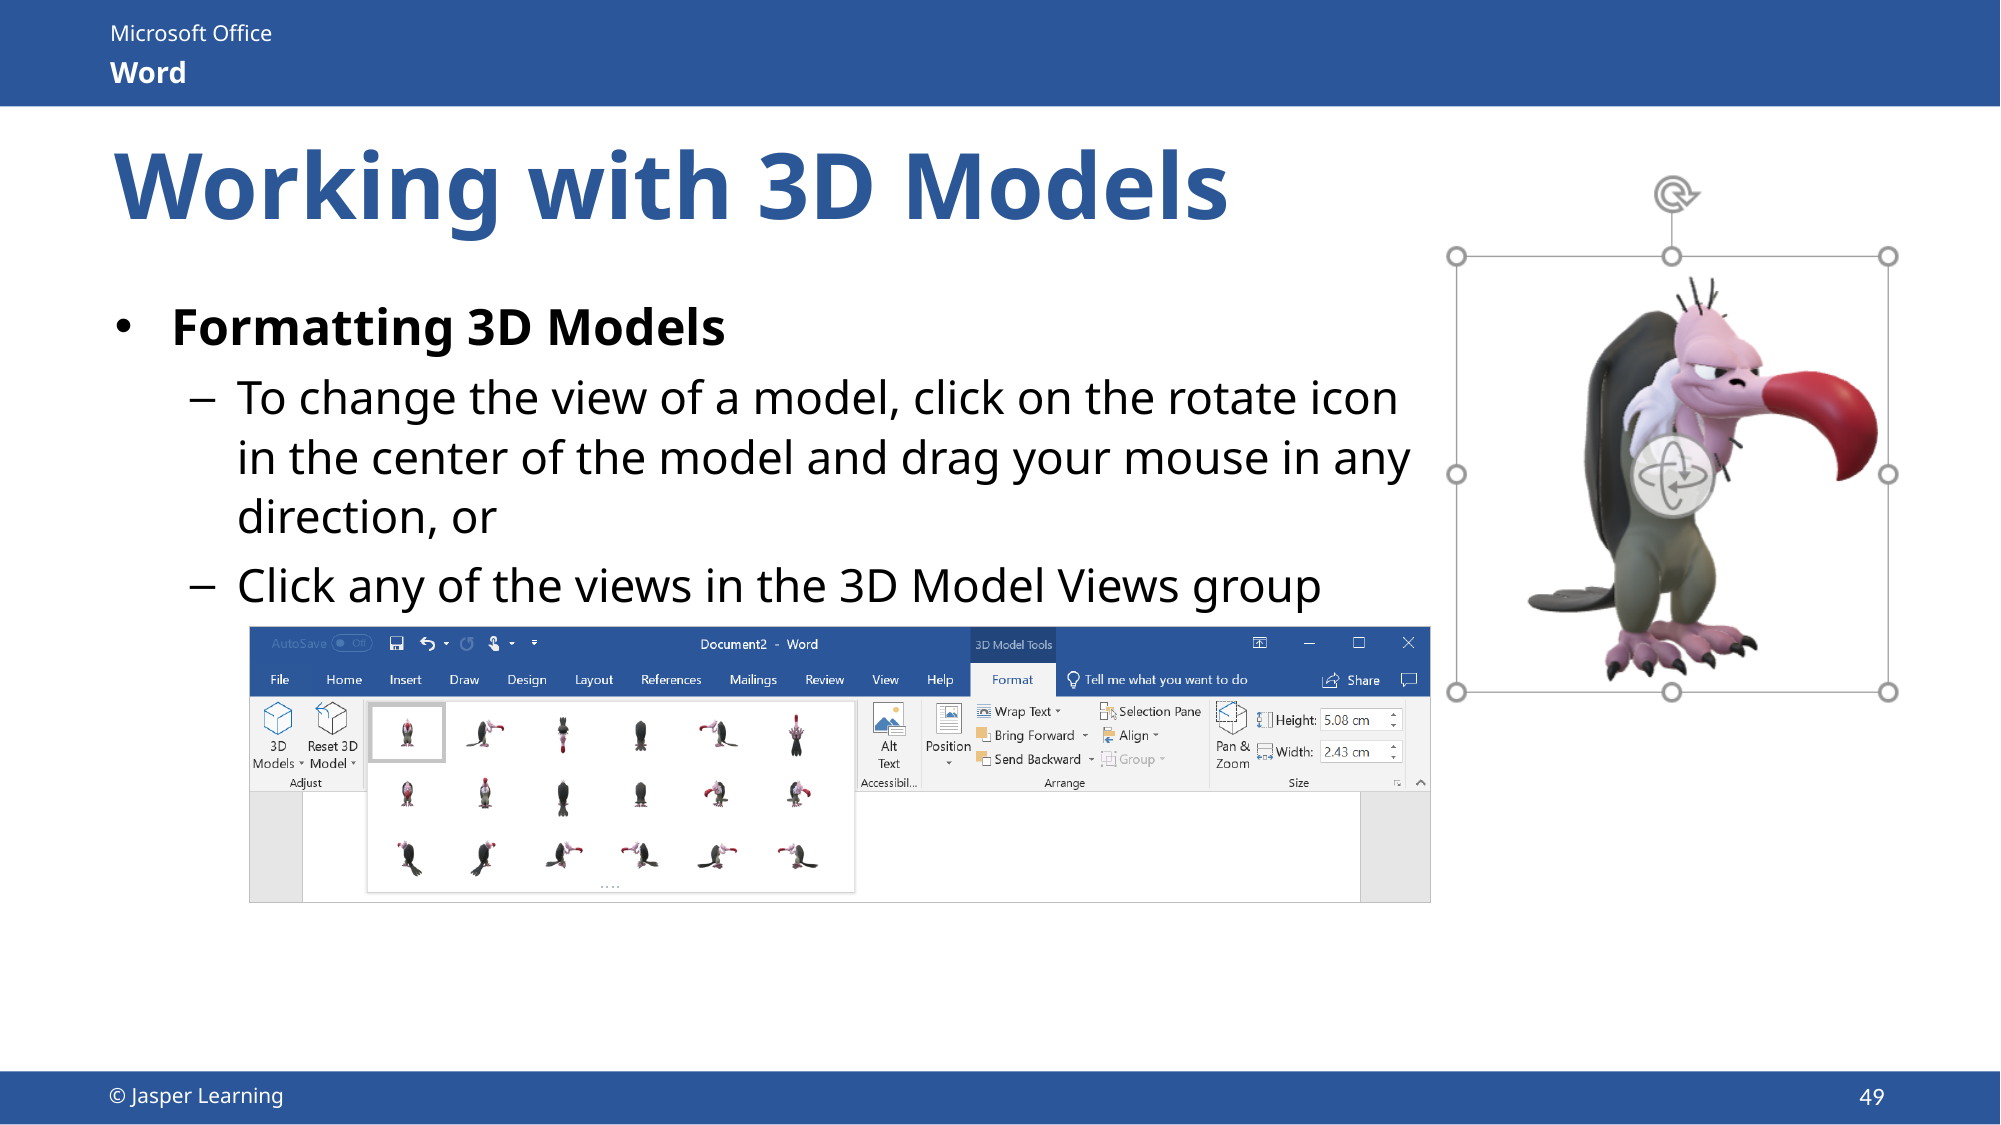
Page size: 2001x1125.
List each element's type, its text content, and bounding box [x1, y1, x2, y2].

picture [1433, 167, 1906, 710]
title Working with 3D Models [99, 118, 1866, 248]
list Formatting 3D Models To change the view of a model, click on the rotate icon in the center of the model and drag your mouse in any direction, or Click any of the views in the 3D Model Views group [99, 283, 1434, 1026]
footer © Jasper Learning [94, 1066, 769, 1125]
picture [249, 626, 1431, 903]
slide_number 49 [1433, 1065, 1900, 1125]
